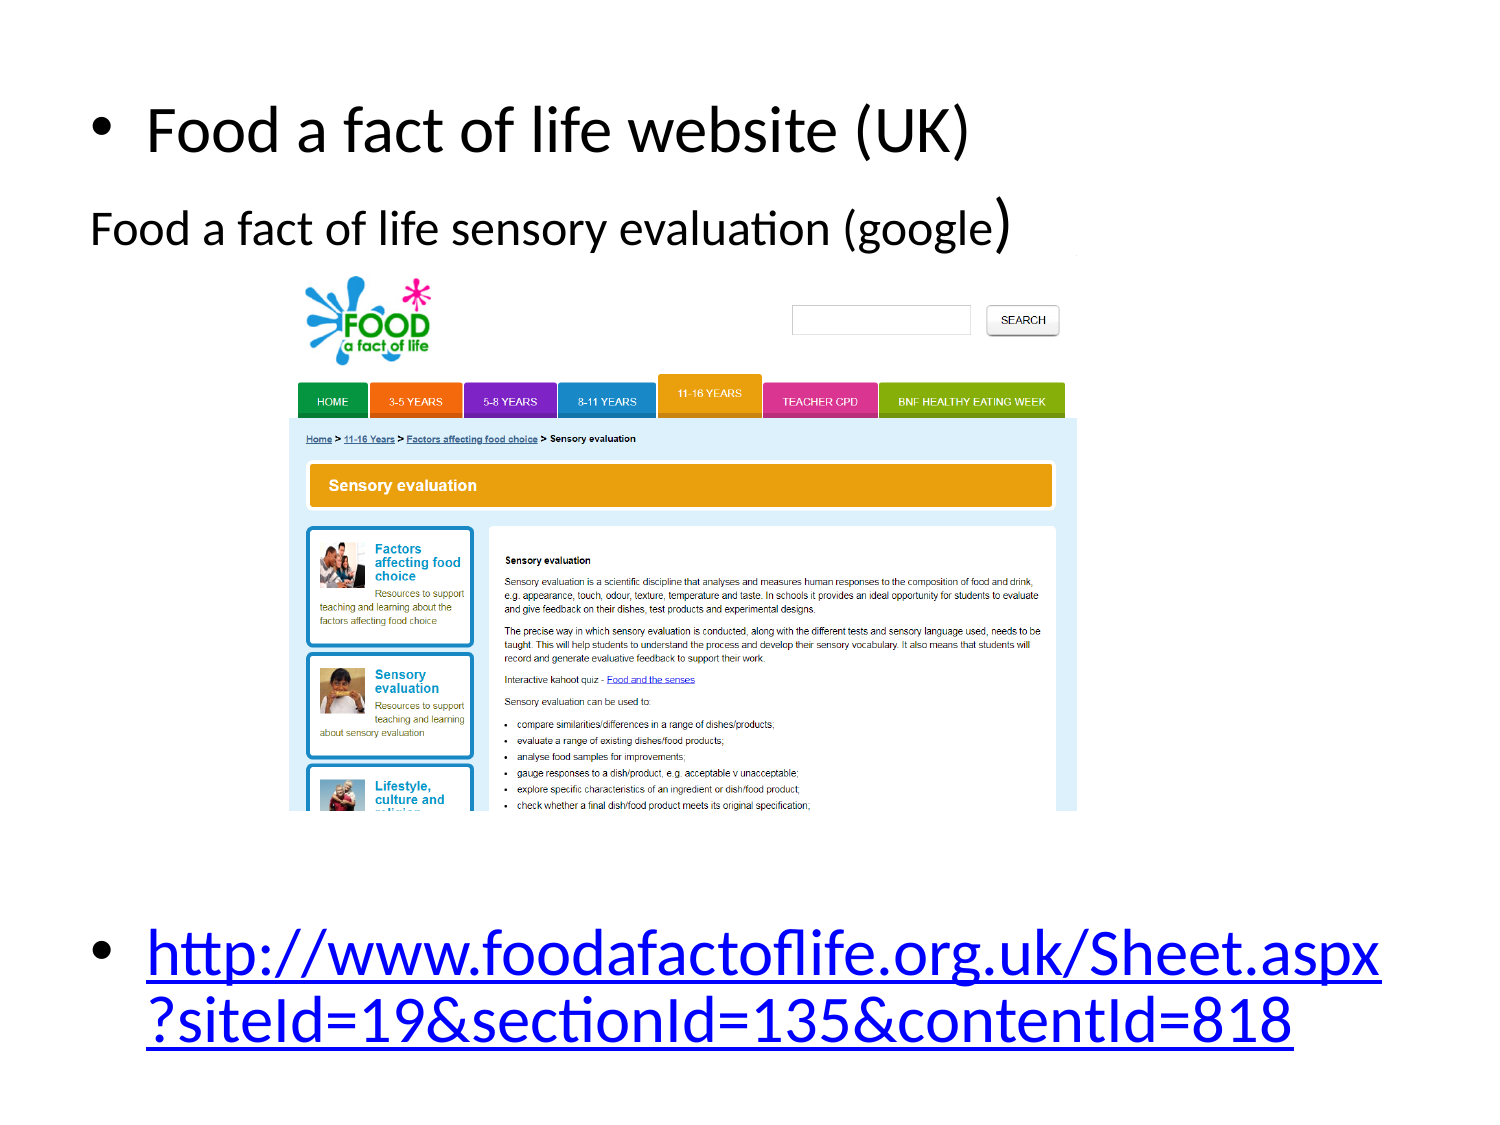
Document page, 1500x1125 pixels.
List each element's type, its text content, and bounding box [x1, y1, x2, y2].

picture [289, 255, 1077, 811]
list Food a fact of life website (UK) Food a fact of life sensory evaluation (google) http://www.foodafactoflife.org.uk/Sheet.aspx?siteId=19&sectionId=135&contentId=818 [75, 78, 1425, 1005]
